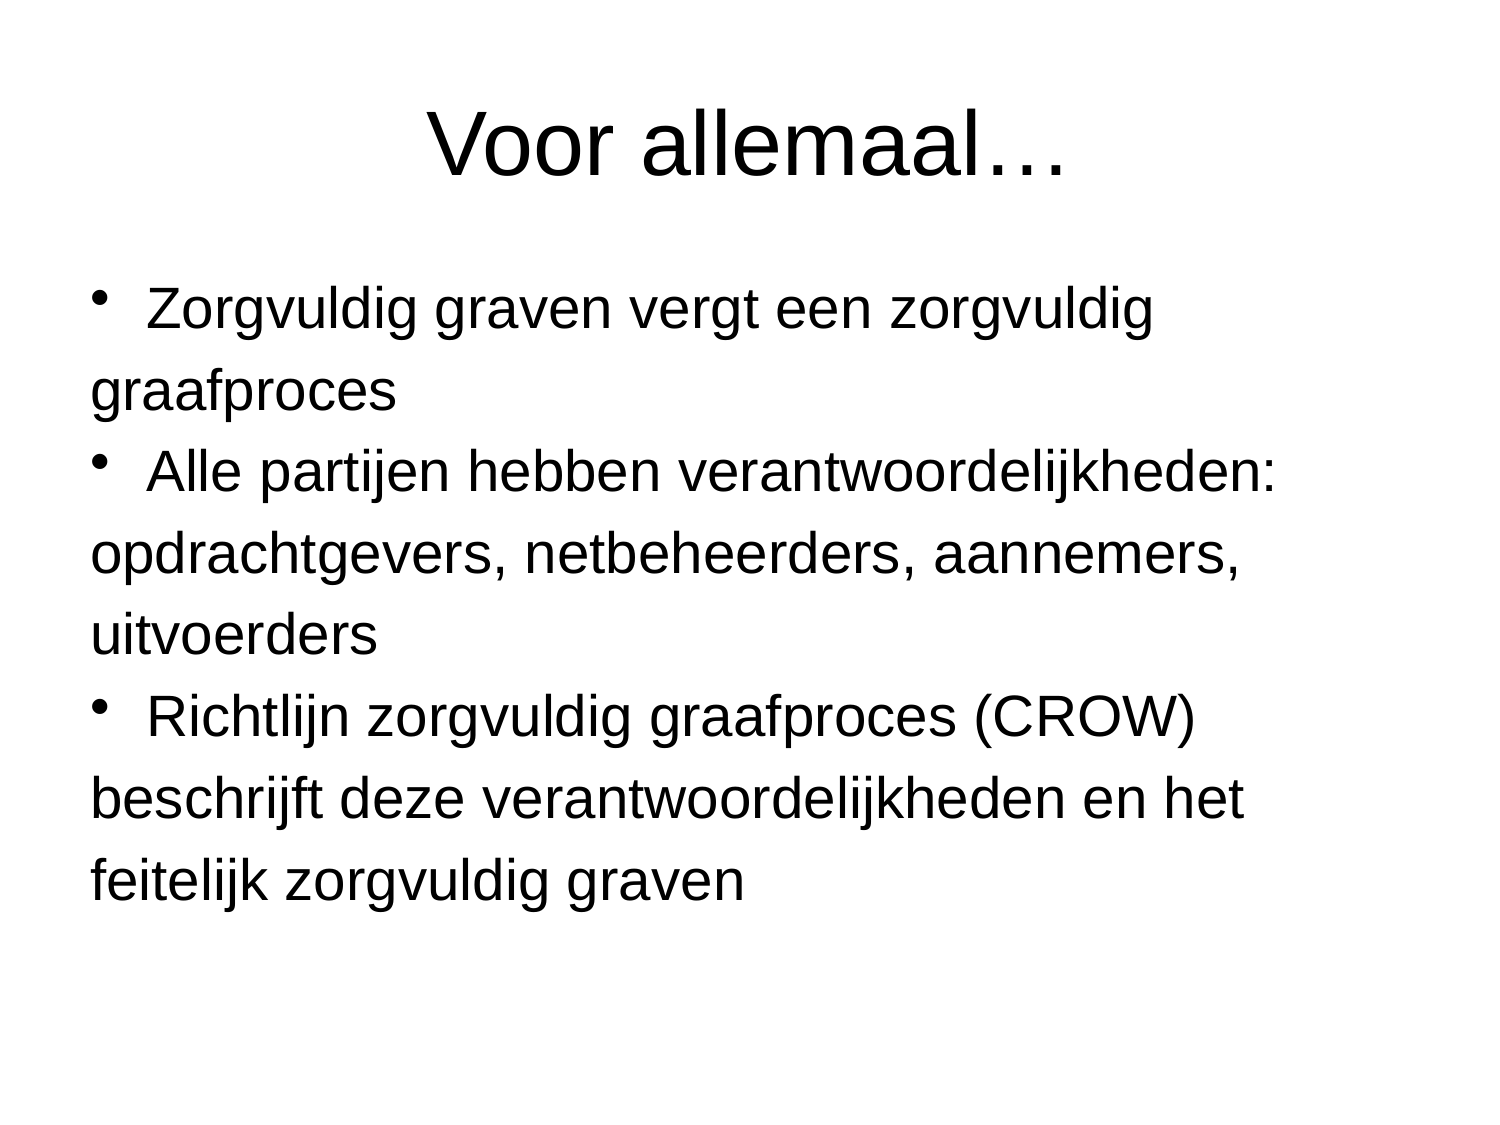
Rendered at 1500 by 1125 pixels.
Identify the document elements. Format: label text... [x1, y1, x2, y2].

title Voor allemaal… [75, 45, 1425, 233]
list Zorgvuldig graven vergt een zorgvuldig graafproces Alle partijen hebben verantwoordelijkheden: opdrachtgevers, netbeheerders, aannemers, uitvoerders Richtlijn zorgvuldig graafproces (CROW) beschrijft deze verantwoordelijkheden en het feitelijk zorgvuldig graven [75, 262, 1425, 1005]
